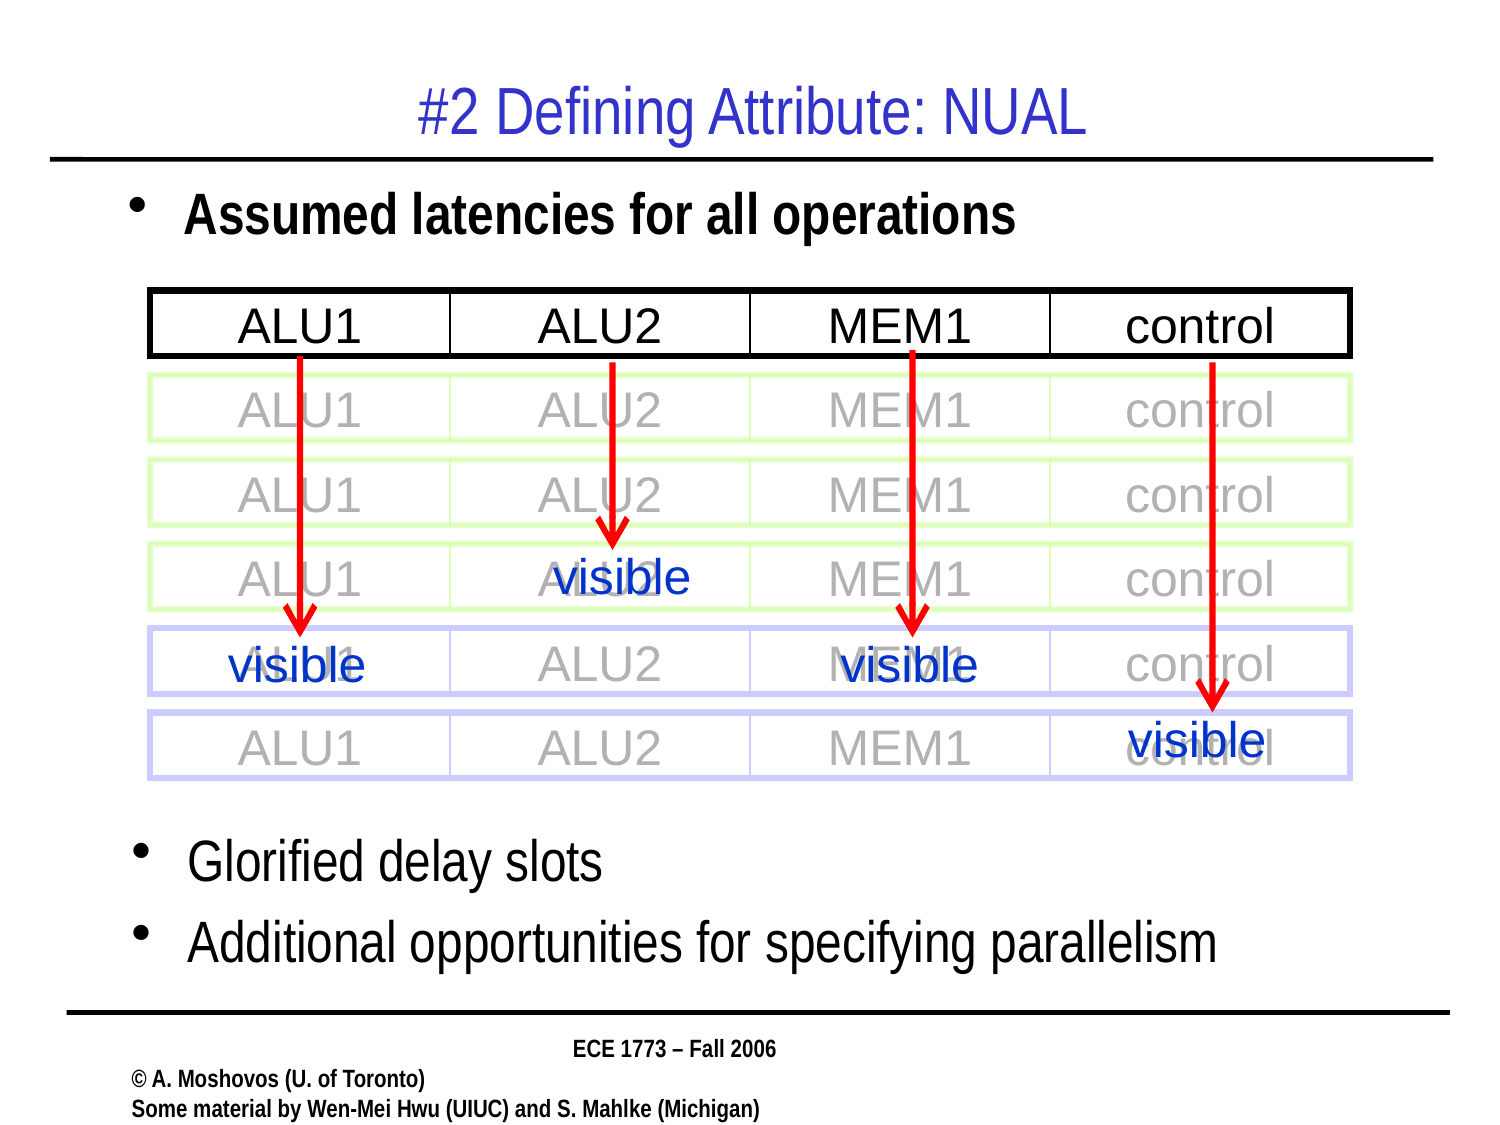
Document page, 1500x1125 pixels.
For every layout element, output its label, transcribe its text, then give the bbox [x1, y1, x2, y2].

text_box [149, 543, 1351, 610]
text_box visible [1113, 702, 1282, 710]
list Assumed latencies for all operations [112, 168, 1388, 254]
title #2 Defining Attribute: NUAL [116, 65, 1392, 151]
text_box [149, 290, 1351, 357]
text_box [149, 459, 1351, 526]
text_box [149, 712, 1351, 779]
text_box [149, 374, 1351, 441]
text_box Glorified delay slots Additional opportunities for specifying parallelism [116, 815, 1392, 994]
footer ECE 1773 – Fall 2006 © A. Moshovos (U. of Toronto) Some material by Wen-Mei Hwu (UIUC) and S. Mahlke (Michigan) [116, 1024, 1234, 1101]
text_box visible [538, 537, 707, 542]
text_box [149, 627, 1351, 694]
